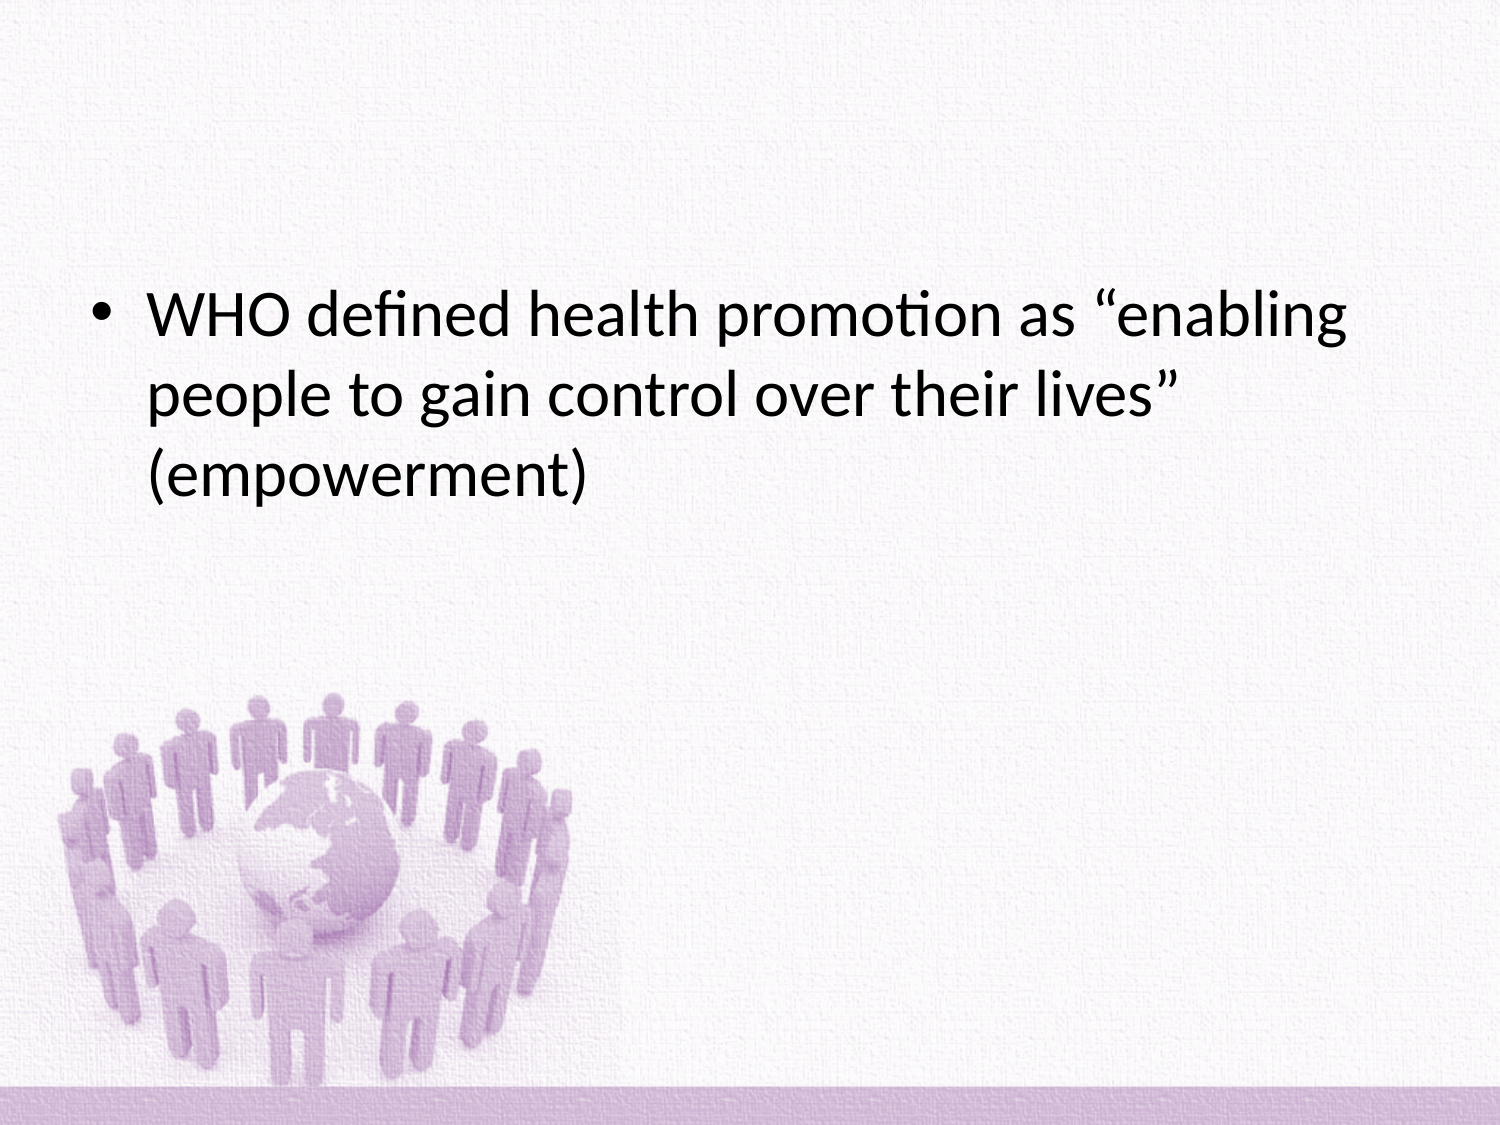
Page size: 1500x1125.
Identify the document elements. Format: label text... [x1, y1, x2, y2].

list WHO defined health promotion as “enabling people to gain control over their lives” (empowerment) [75, 262, 1425, 1005]
